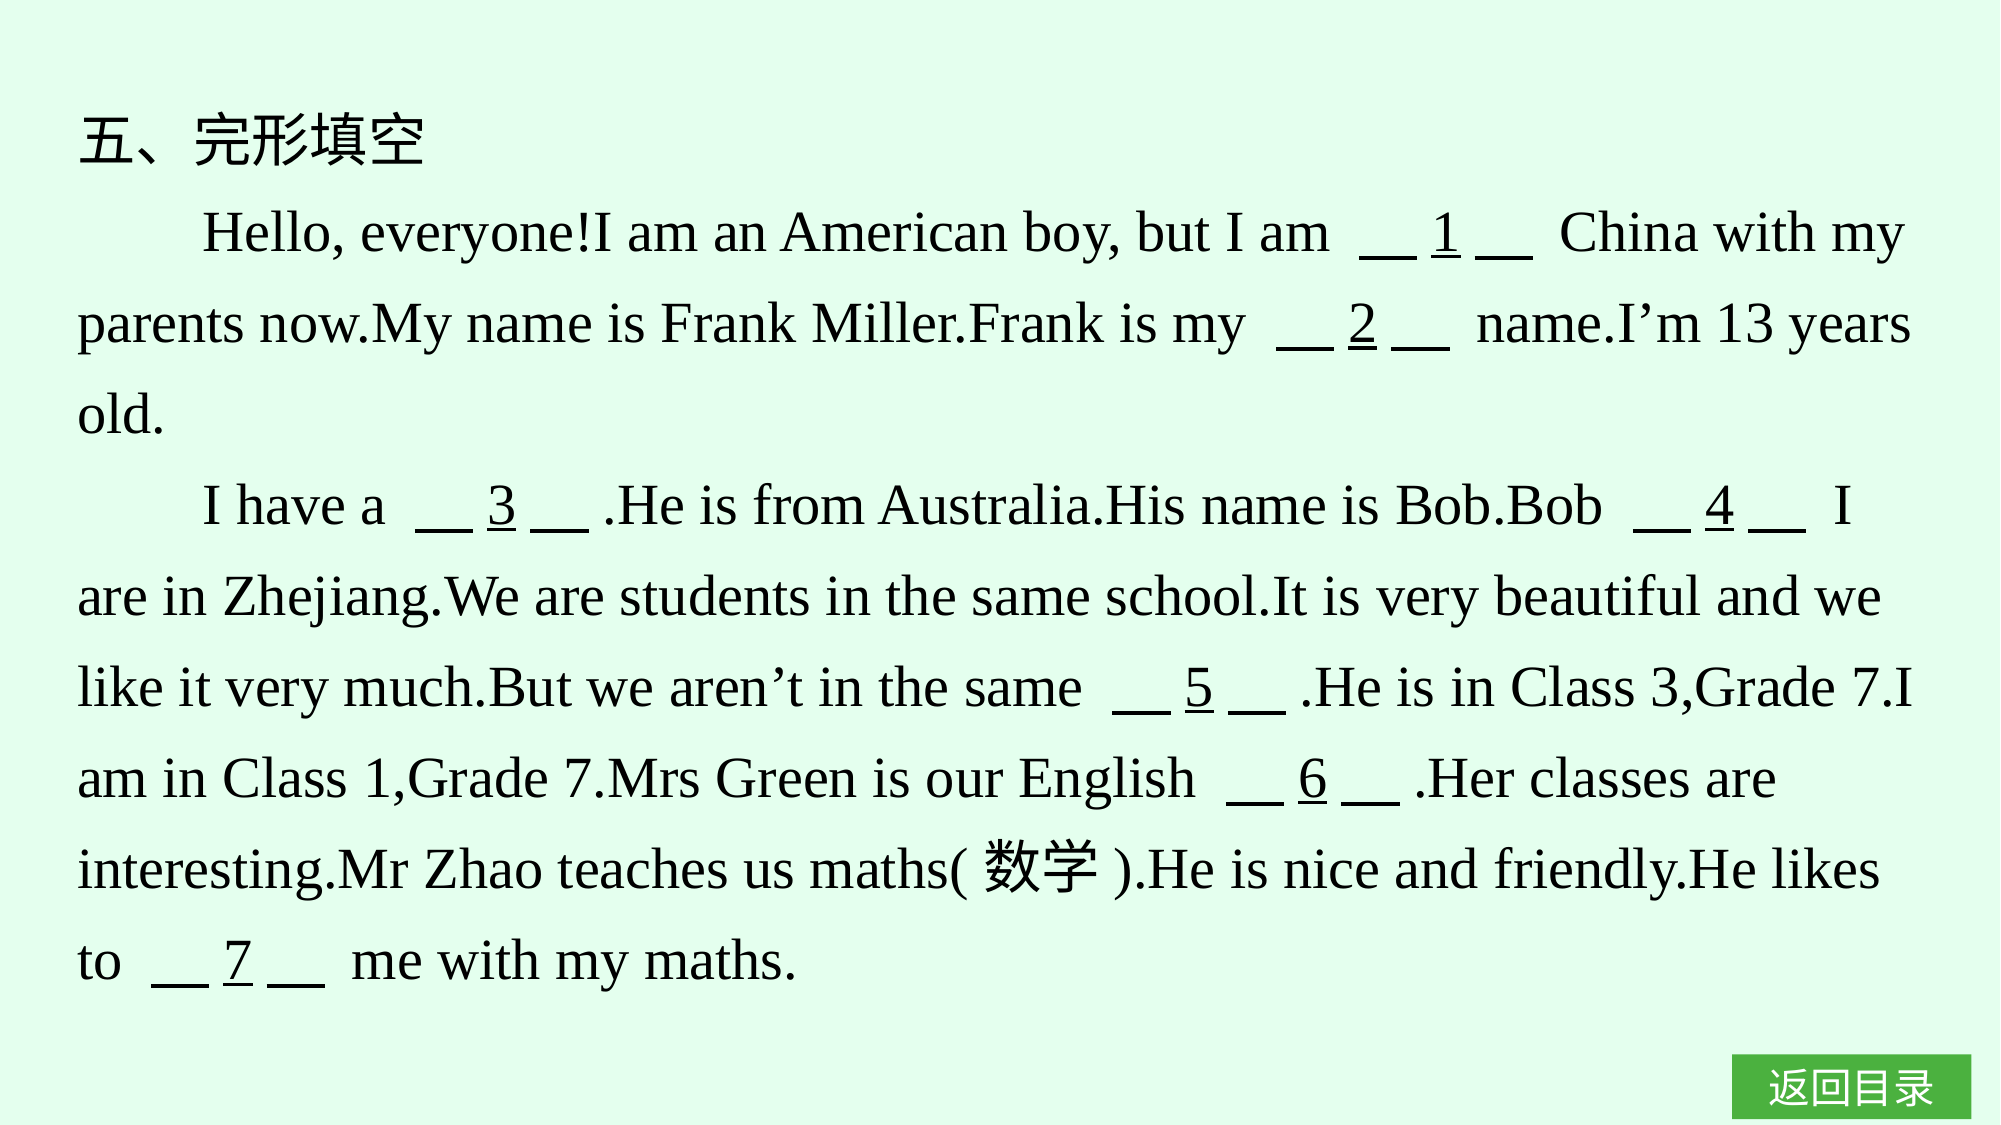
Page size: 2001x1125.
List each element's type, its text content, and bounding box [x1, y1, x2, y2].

text_box 五、完形填空 Hello, everyone!I am an American boy, but I am 1 China with my parents now.My name is Frank Miller.Frank is my 2 name.I’m 13 years old. I have a 3 .He is from Australia.His name is Bob.Bob 4 I are in Zhejiang.We are students in the same school.It is very beautiful and we like it very much.But we aren’t in the same 5 .He is in Class 3,Grade 7.I am in Class 1,Grade 7.Mrs Green is our English 6 .Her classes are interesting.Mr Zhao teaches us maths(数学).He is nice and friendly.He likes to 7 me with my maths. [62, 74, 1938, 999]
